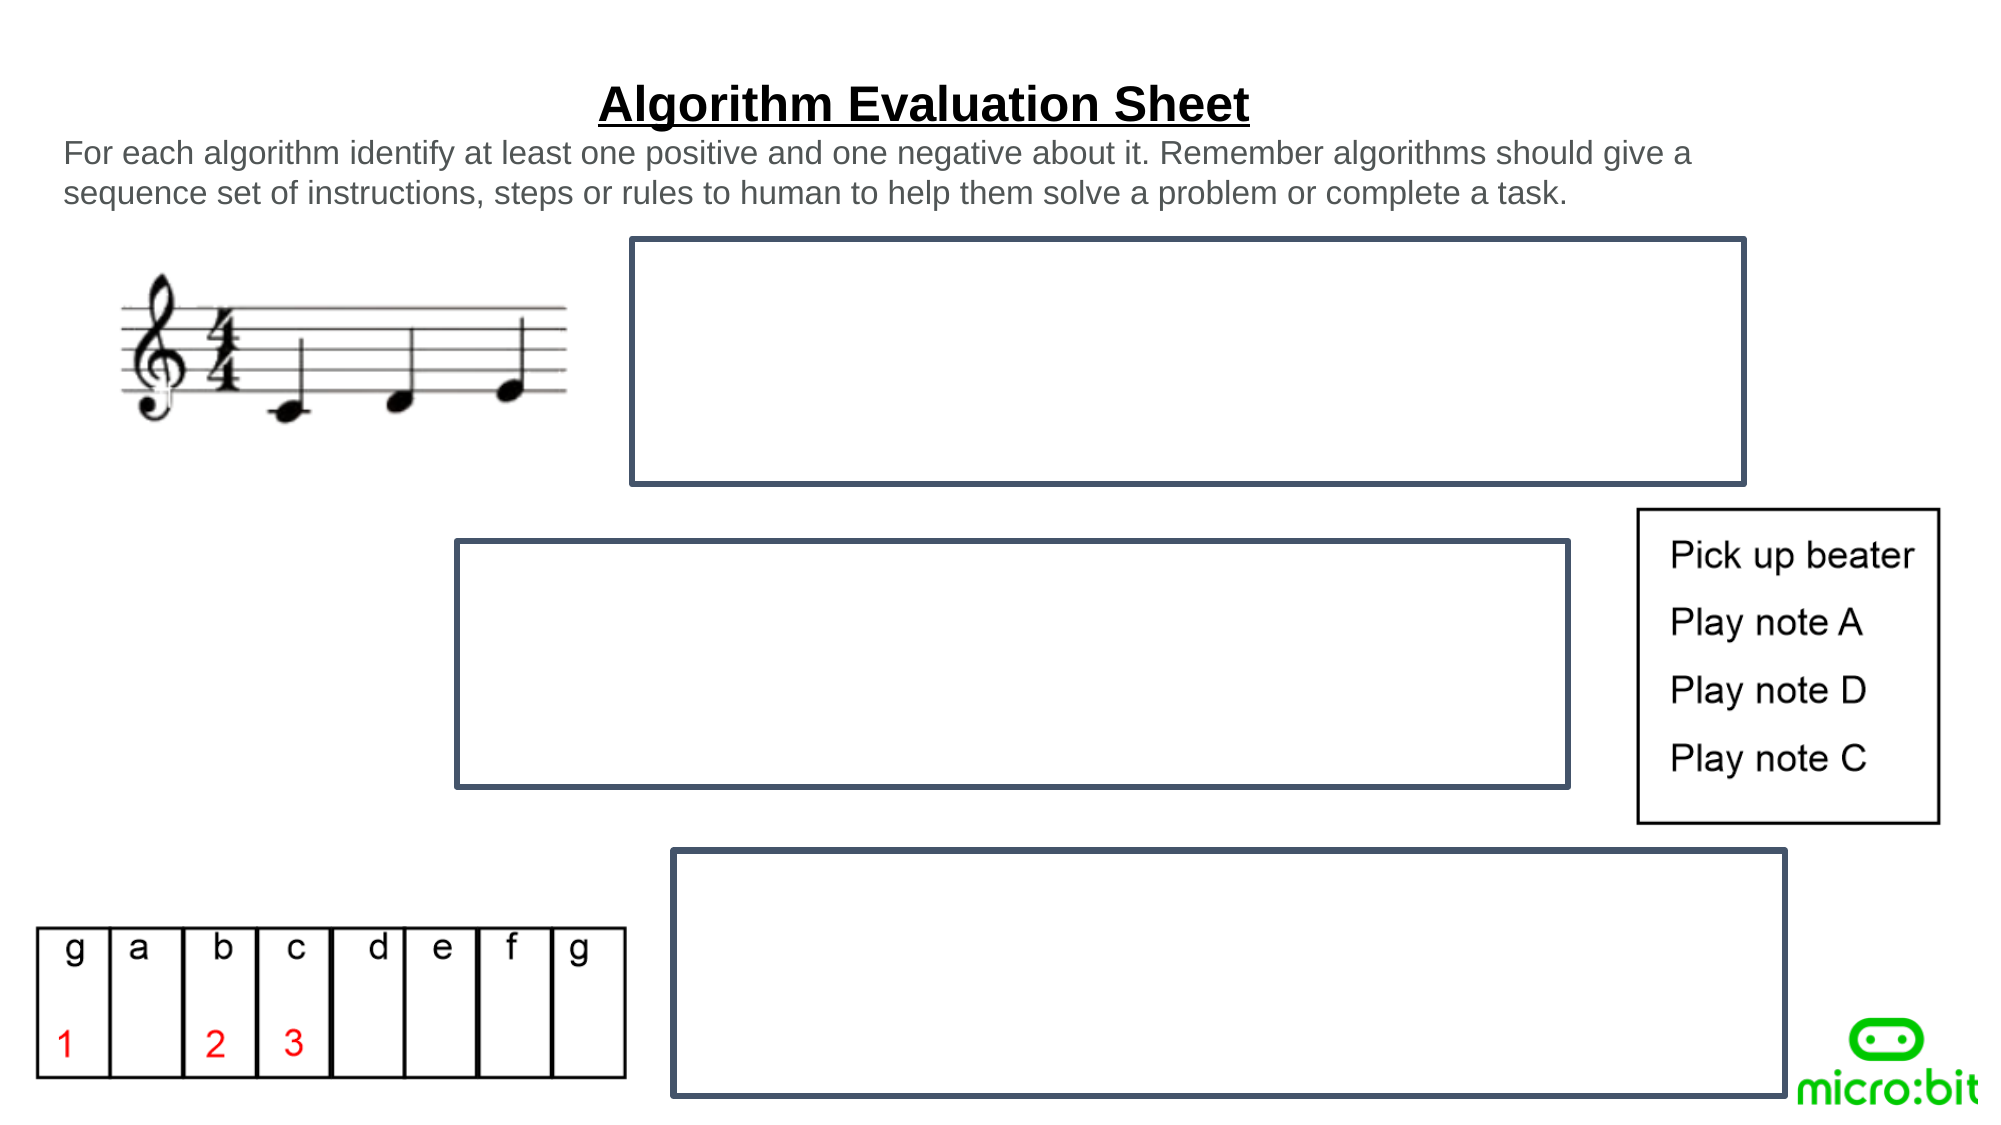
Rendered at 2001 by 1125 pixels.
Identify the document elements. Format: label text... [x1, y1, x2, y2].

picture [70, 238, 618, 485]
text_box Algorithm Evaluation Sheet For each algorithm identify at least one positive and one negative about it. Remember algorithms should give a sequence set of instructions, steps or rules to human to help them solve a problem or complete a task. [48, 0, 1800, 823]
text_box [456, 541, 1569, 787]
picture [1618, 484, 1962, 844]
picture [14, 888, 674, 1096]
text_box [673, 850, 1786, 1097]
text_box [632, 238, 1744, 485]
picture [1797, 1017, 1978, 1106]
